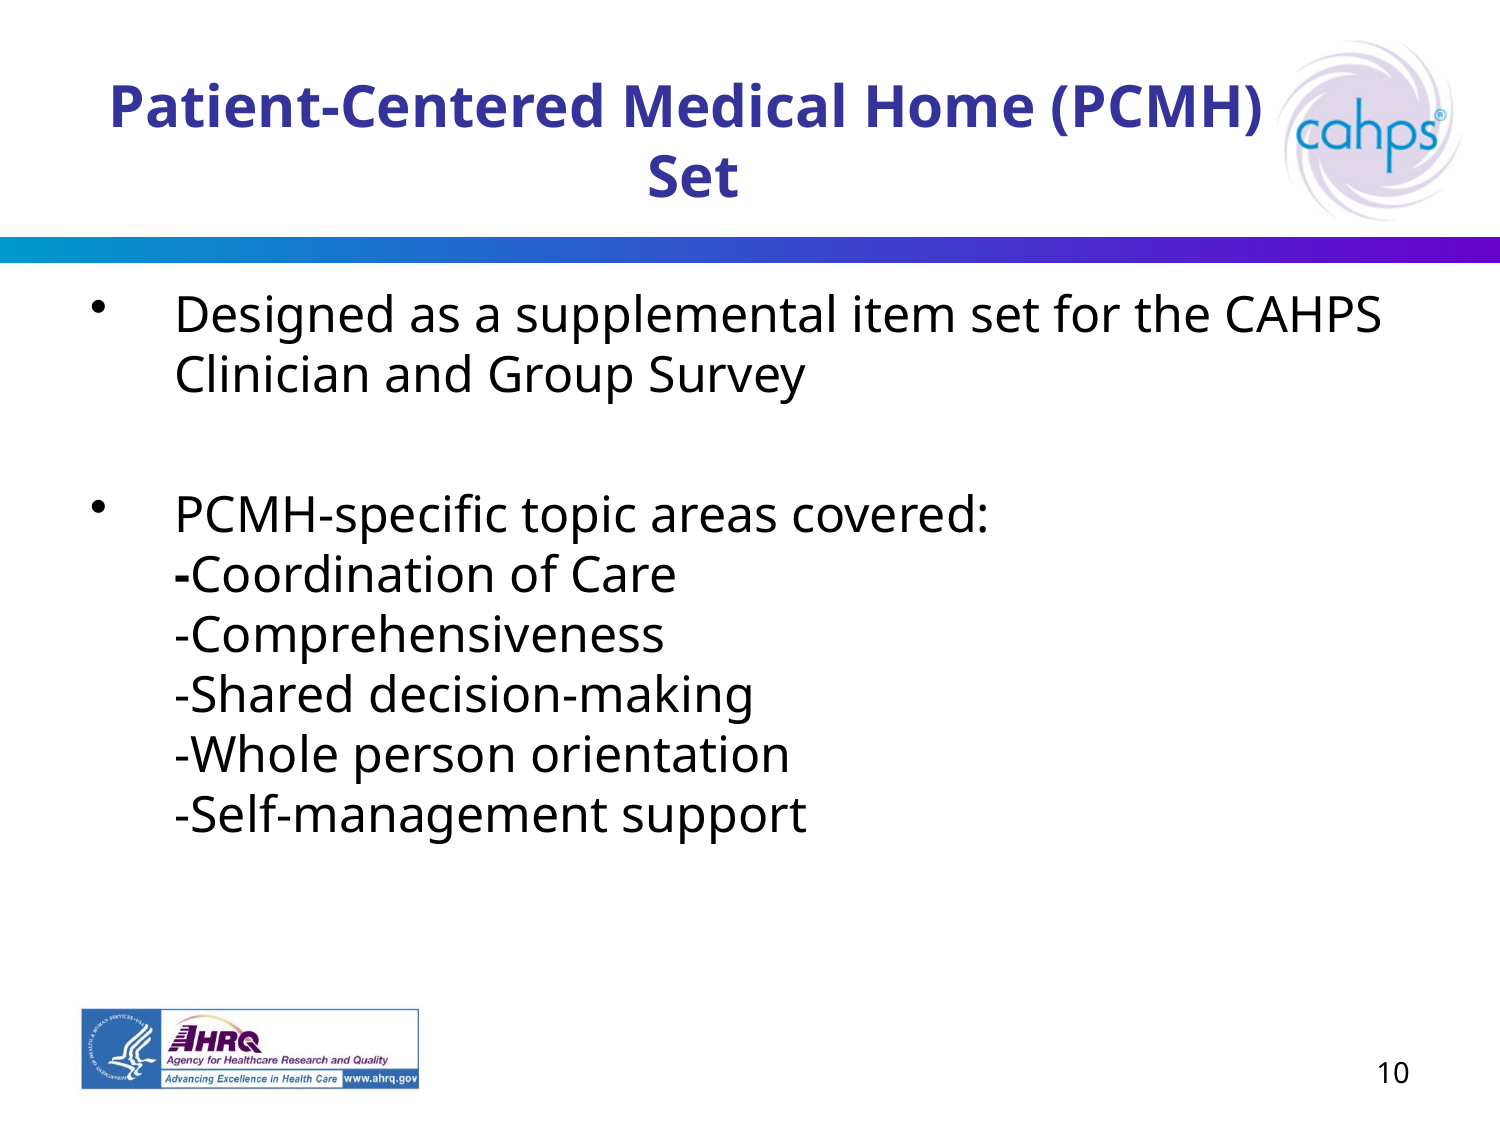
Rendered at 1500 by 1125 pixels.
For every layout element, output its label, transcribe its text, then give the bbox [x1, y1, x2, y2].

title Patient-Centered Medical Home (PCMH) Set [74, 44, 1313, 233]
picture [75, 1006, 425, 1096]
slide_number 10 [1074, 1046, 1426, 1125]
picture [1275, 37, 1463, 225]
list Designed as a supplemental item set for the CAHPS Clinician and Group Survey PCMH-specific topic areas covered: -Coordination of Care -Comprehensiveness -Shared decision-making -Whole person orientation -Self-management support [74, 274, 1426, 1006]
